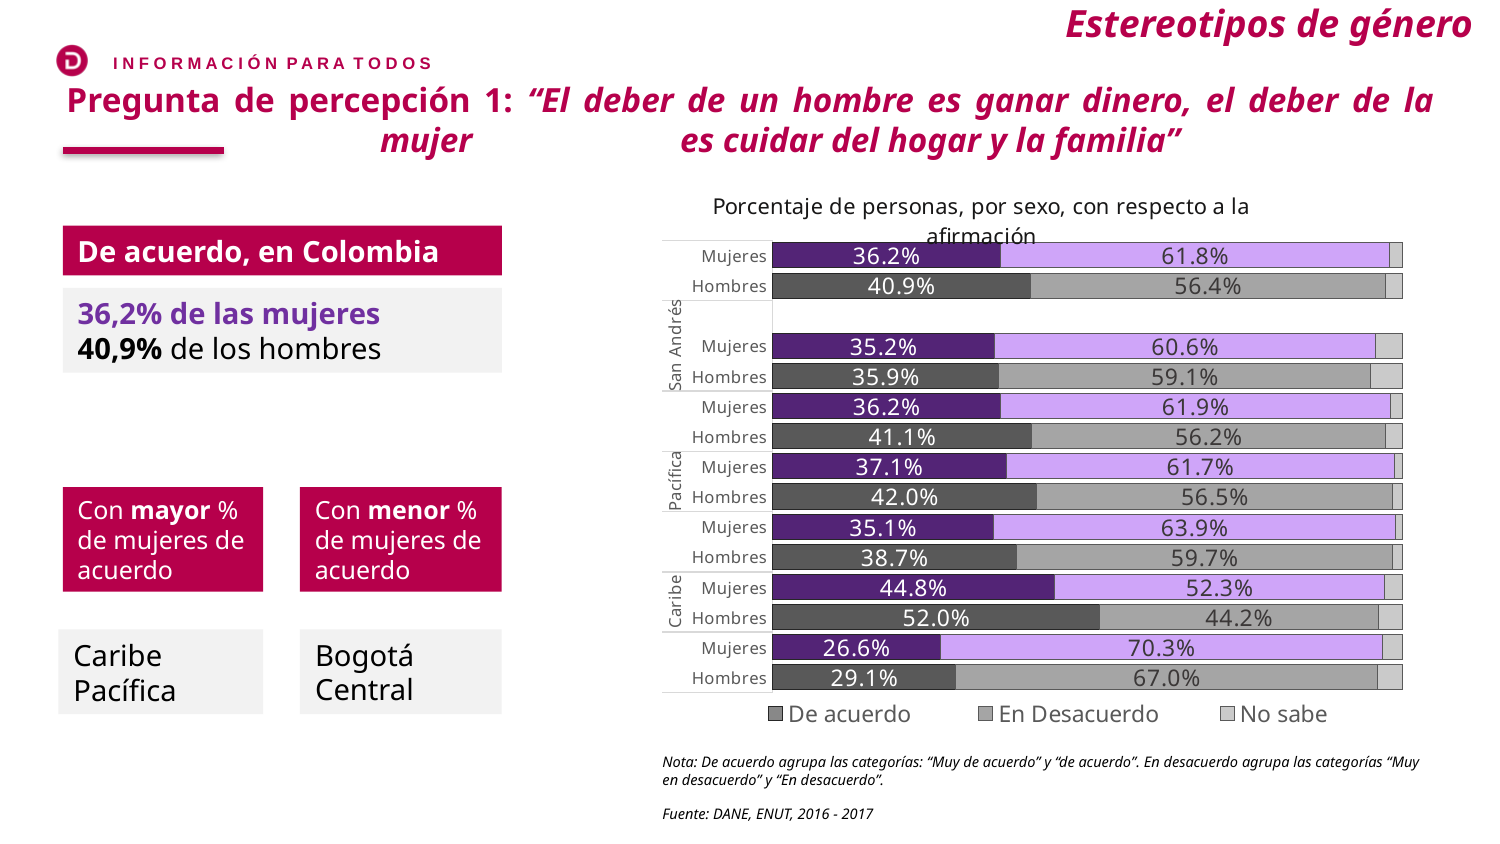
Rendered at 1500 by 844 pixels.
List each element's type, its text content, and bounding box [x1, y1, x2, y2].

text_box Bogotá Central [299, 629, 502, 715]
text_box De acuerdo, en Colombia [62, 225, 502, 276]
text_box Con menor % de mujeres de acuerdo [299, 487, 502, 592]
chart [629, 178, 1451, 743]
text_box 36,2% de las mujeres 40,9% de los hombres [62, 287, 502, 373]
text_box Con mayor % de mujeres de acuerdo [62, 487, 264, 592]
text_box Pregunta de percepción 1: “El deber de un hombre es ganar dinero, el deber de la mujer es cuidar del hogar y la familia” [39, 42, 1450, 167]
text_box Caribe Pacífica [58, 629, 264, 715]
text_box Estereotipos de género [1065, 0, 1500, 45]
text_box Nota: De acuerdo agrupa las categorías: “Muy de acuerdo” y “de acuerdo”. En desacuerdo agrupa las categorías “Muy en desacuerdo” y “En desacuerdo”. Fuente: DANE, ENUT, 2016 - 2017 [647, 750, 1450, 831]
